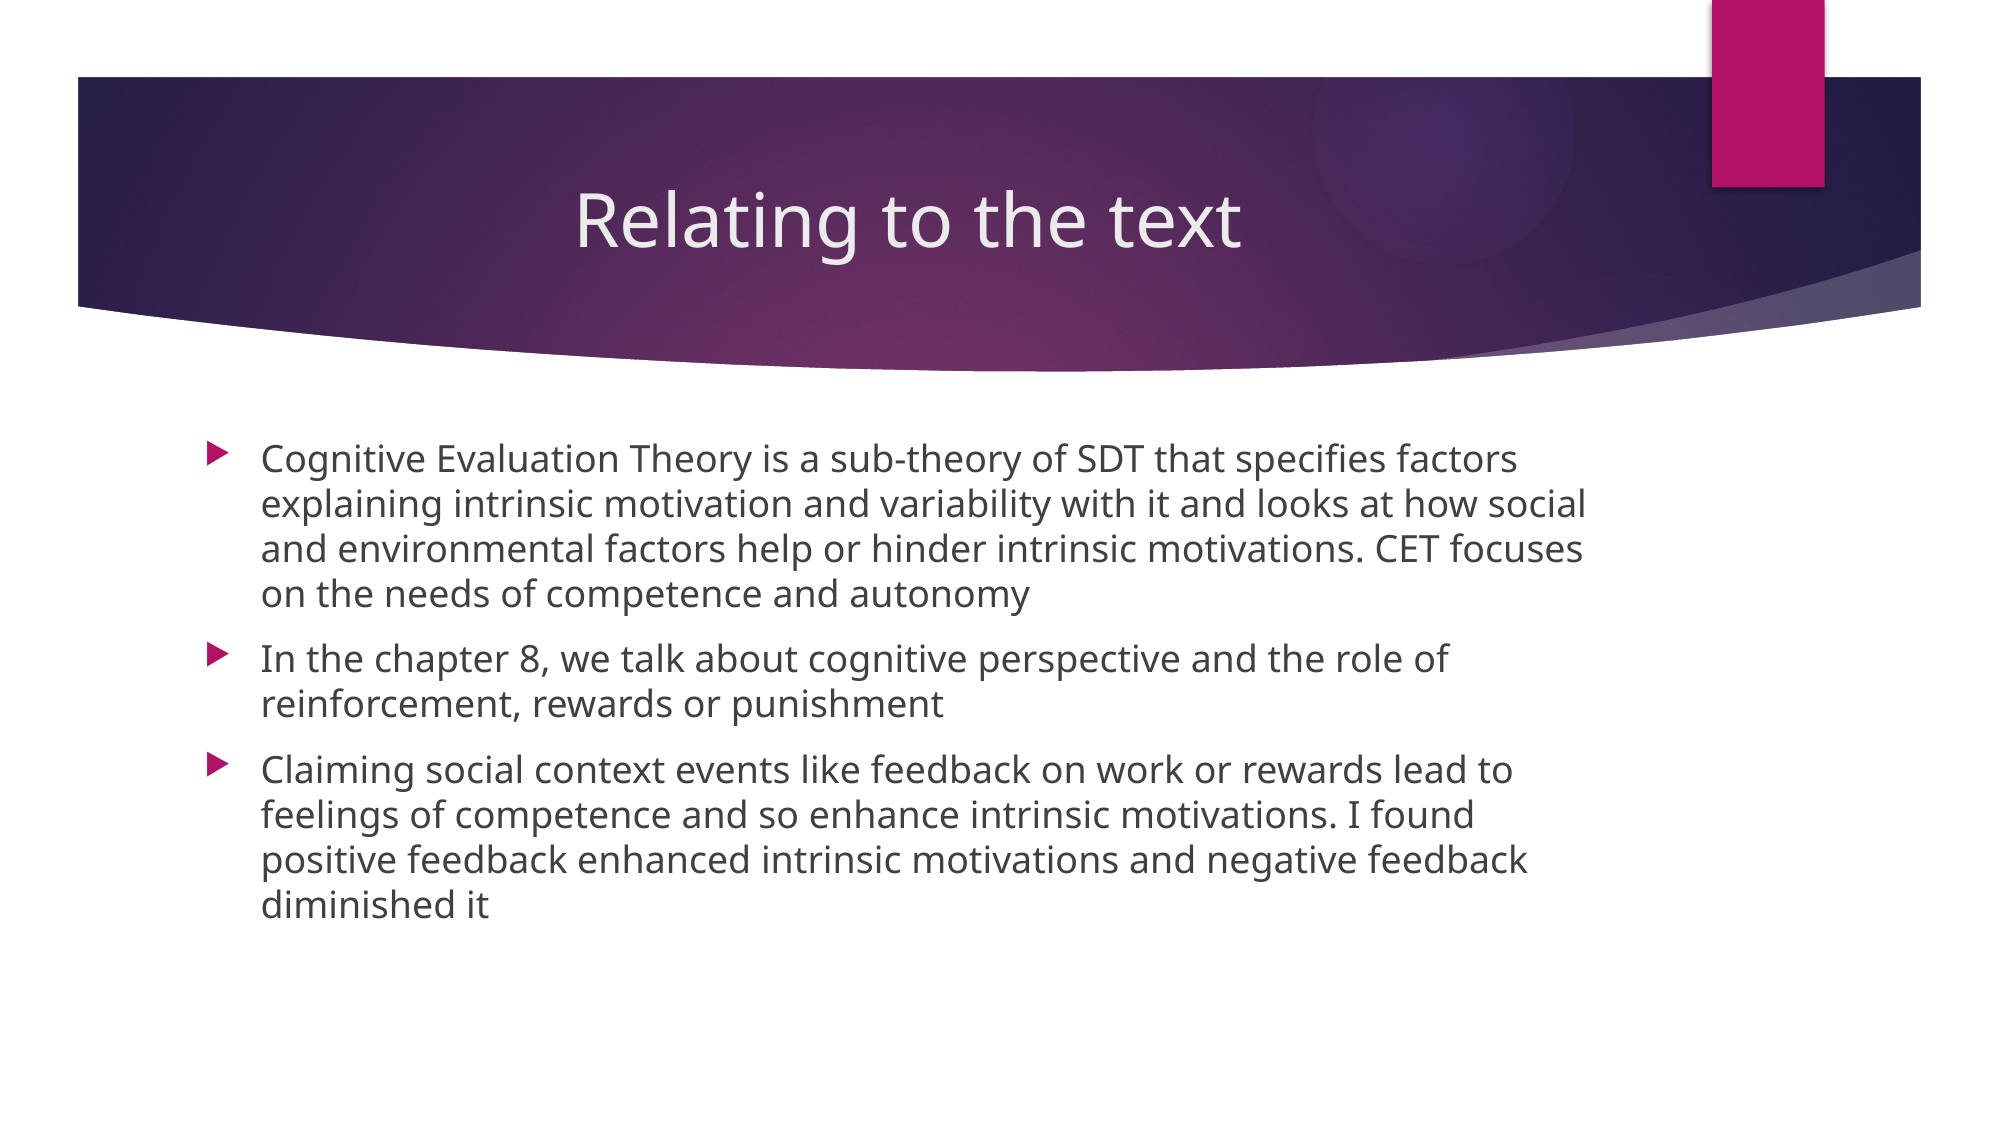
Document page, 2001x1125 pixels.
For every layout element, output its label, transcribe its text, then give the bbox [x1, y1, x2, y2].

title Relating to the text [189, 159, 1627, 276]
list Cognitive Evaluation Theory is a sub-theory of SDT that specifies factors explaining intrinsic motivation and variability with it and looks at how social and environmental factors help or hinder intrinsic motivations. CET focuses on the needs of competence and autonomy In the chapter 8, we talk about cognitive perspective and the role of reinforcement, rewards or punishment Claiming social context events like feedback on work or rewards lead to feelings of competence and so enhance intrinsic motivations. I found positive feedback enhanced intrinsic motivations and negative feedback diminished it [189, 427, 1638, 988]
